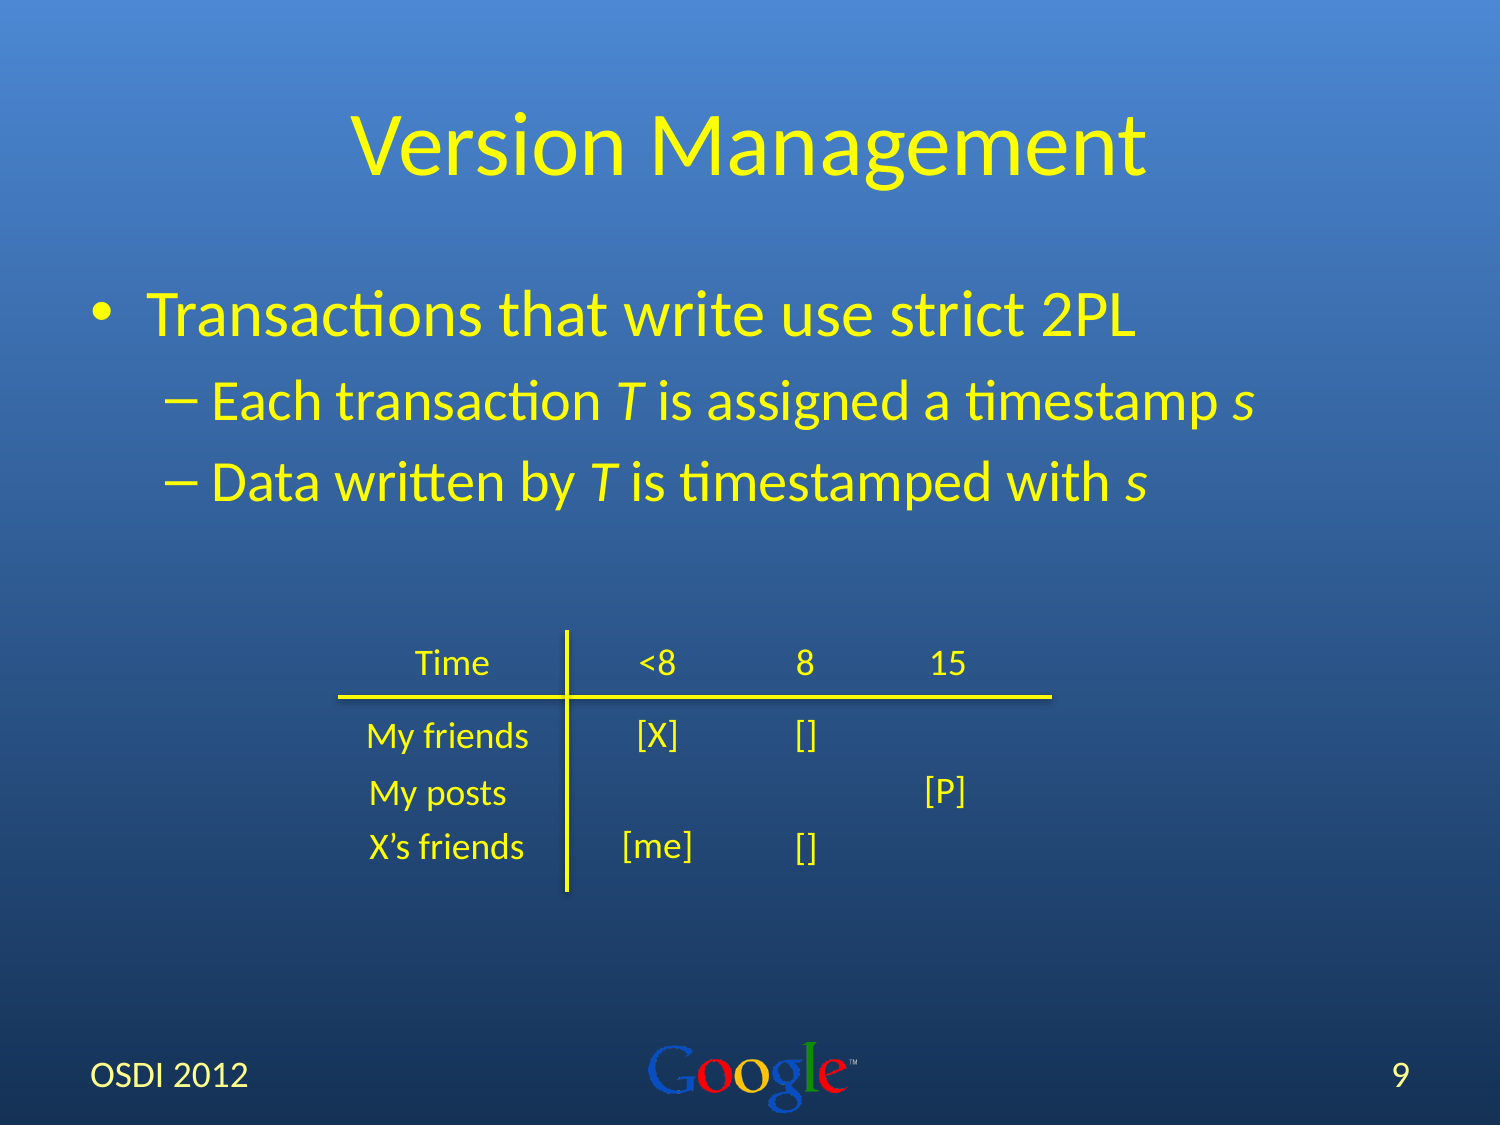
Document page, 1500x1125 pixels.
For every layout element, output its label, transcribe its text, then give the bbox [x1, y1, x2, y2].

list Transactions that write use strict 2PL Each transaction T is assigned a timestamp s Data written by T is timestamped with s [75, 262, 1425, 565]
text_box 8 [781, 630, 830, 691]
text_box [] [779, 706, 833, 763]
slide_number 9 [1074, 1042, 1425, 1103]
slide_number OSDI 2012 [75, 1042, 425, 1103]
text_box [me] [606, 813, 709, 874]
text_box [X] [621, 708, 694, 763]
text_box My posts [353, 760, 522, 821]
text_box My friends [351, 706, 545, 764]
text_box [] [779, 815, 833, 876]
text_box [P] [909, 759, 982, 819]
text_box <8 [623, 630, 692, 691]
text_box 15 [914, 630, 982, 691]
text_box X’s friends [354, 814, 540, 875]
title Version Management [75, 45, 1425, 233]
text_box Time [400, 630, 506, 691]
picture [648, 1042, 857, 1113]
